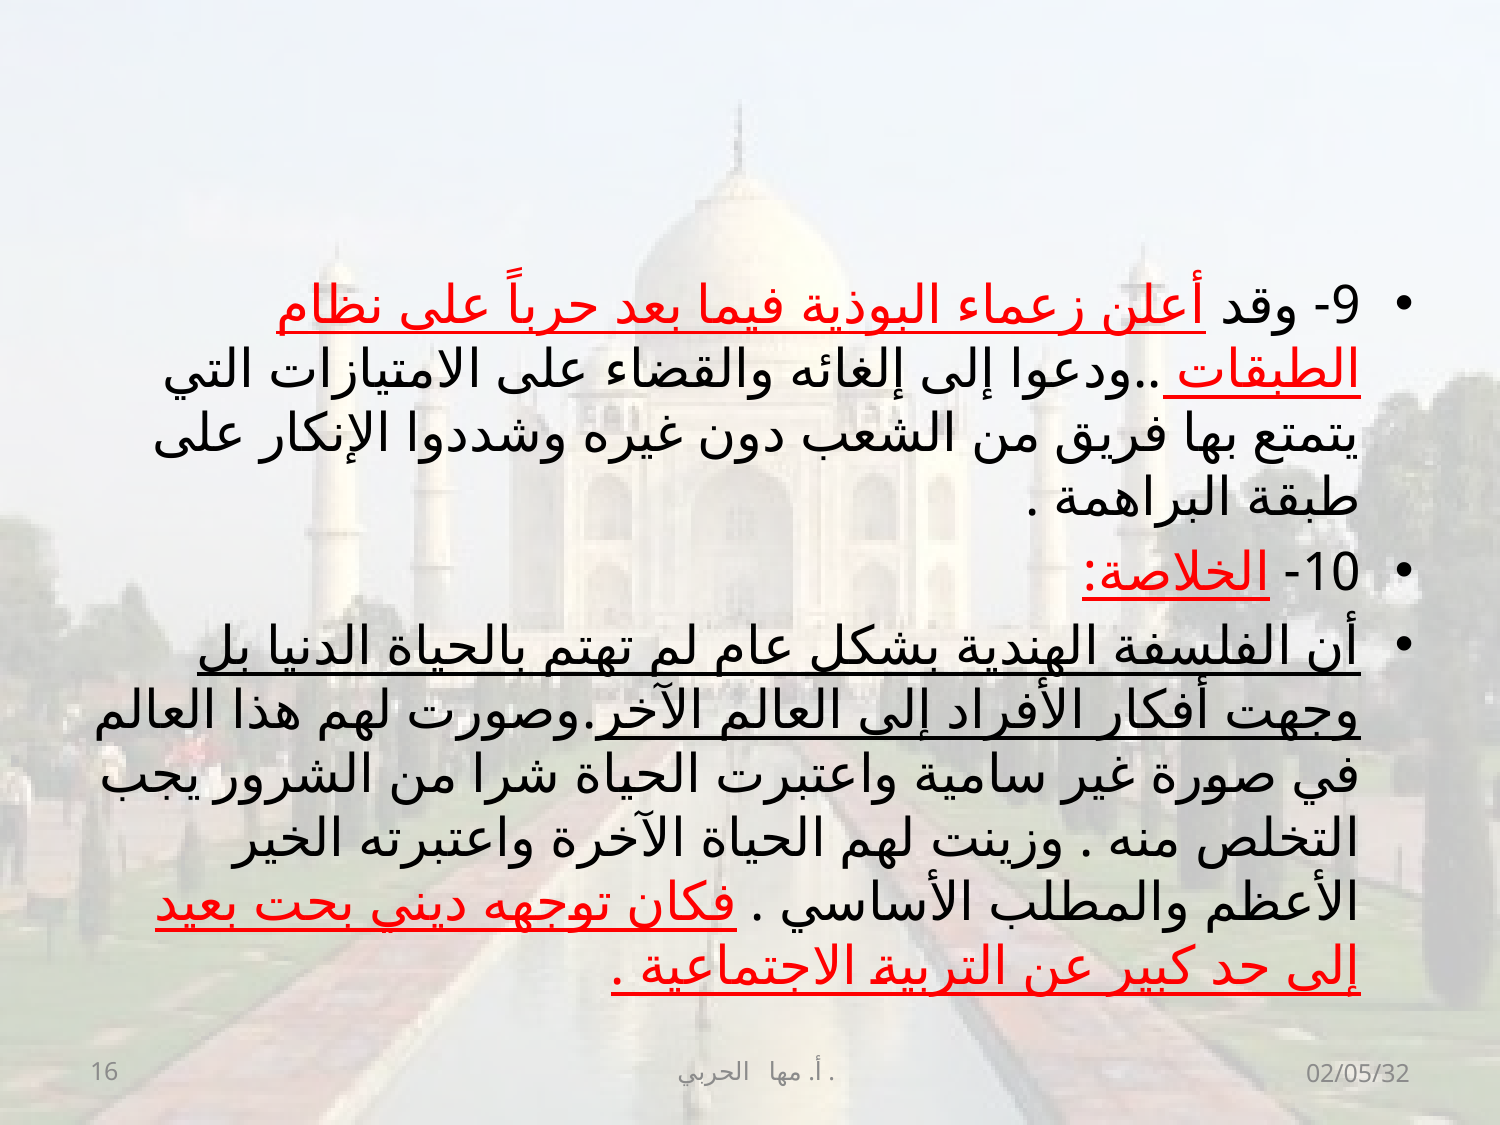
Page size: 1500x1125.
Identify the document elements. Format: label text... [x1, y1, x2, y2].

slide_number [1074, 1042, 1425, 1103]
footer أ. مها الحربي . [512, 1042, 988, 1103]
list 9- وقد أعلن زعماء البوذية فيما بعد حرباً على نظام الطبقات ..ودعوا إلى إلغائه والقضاء على الامتيازات التي يتمتع بها فريق من الشعب دون غيره وشددوا الإنكار على طبقة البراهمة . 10- الخلاصة: أن الفلسفة الهندية بشكل عام لم تهتم بالحياة الدنيا بل وجهت أفكار الأفراد إلى العالم الآخر.وصورت لهم هذا العالم في صورة غير سامية واعتبرت الحياة شرا من الشرور يجب التخلص منه . وزينت لهم الحياة الآخرة واعتبرته الخير الأعظم والمطلب الأساسي . فكان توجهه ديني بحت بعيد إلى حد كبير عن التربية الاجتماعية . [75, 262, 1425, 1005]
slide_number 16 [75, 1042, 425, 1103]
